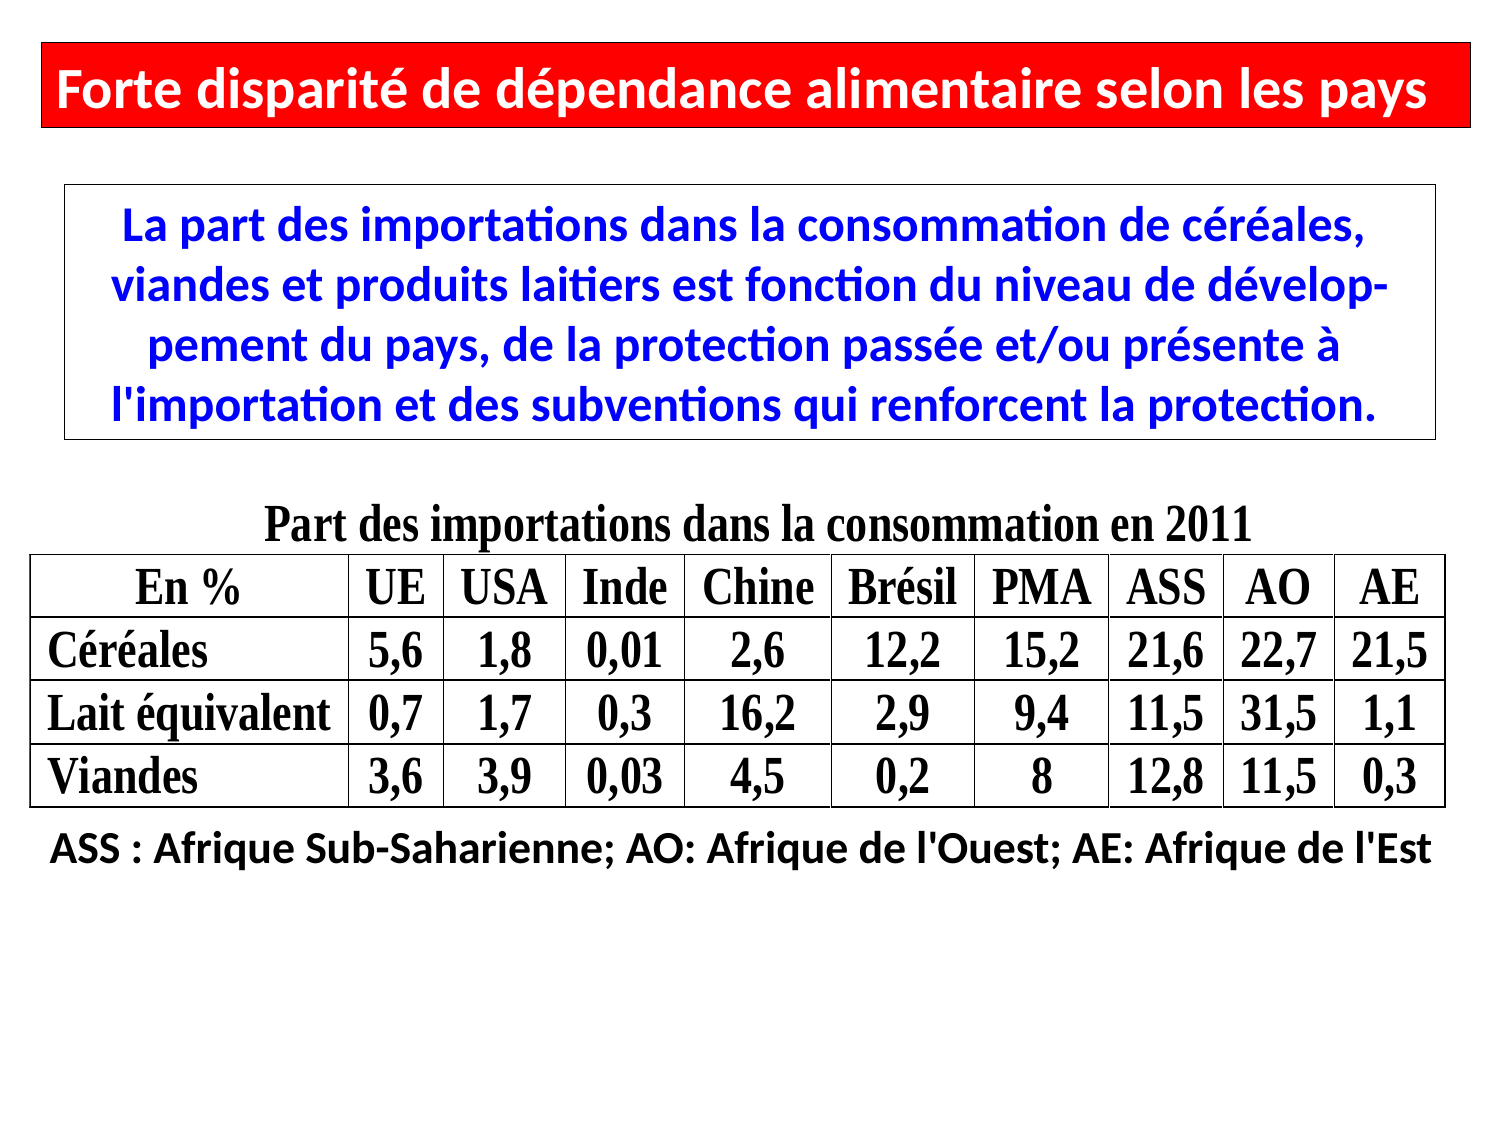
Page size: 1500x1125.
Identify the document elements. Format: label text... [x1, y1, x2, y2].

picture [29, 491, 1489, 906]
text_box Forte disparité de dépendance alimentaire selon les pays [41, 42, 1471, 128]
text_box La part des importations dans la consommation de céréales, viandes et produits laitiers est fonction du niveau de dévelop- pement du pays, de la protection passée et/ou présente à l'importation et des subventions qui renforcent la protection. [64, 184, 1436, 440]
